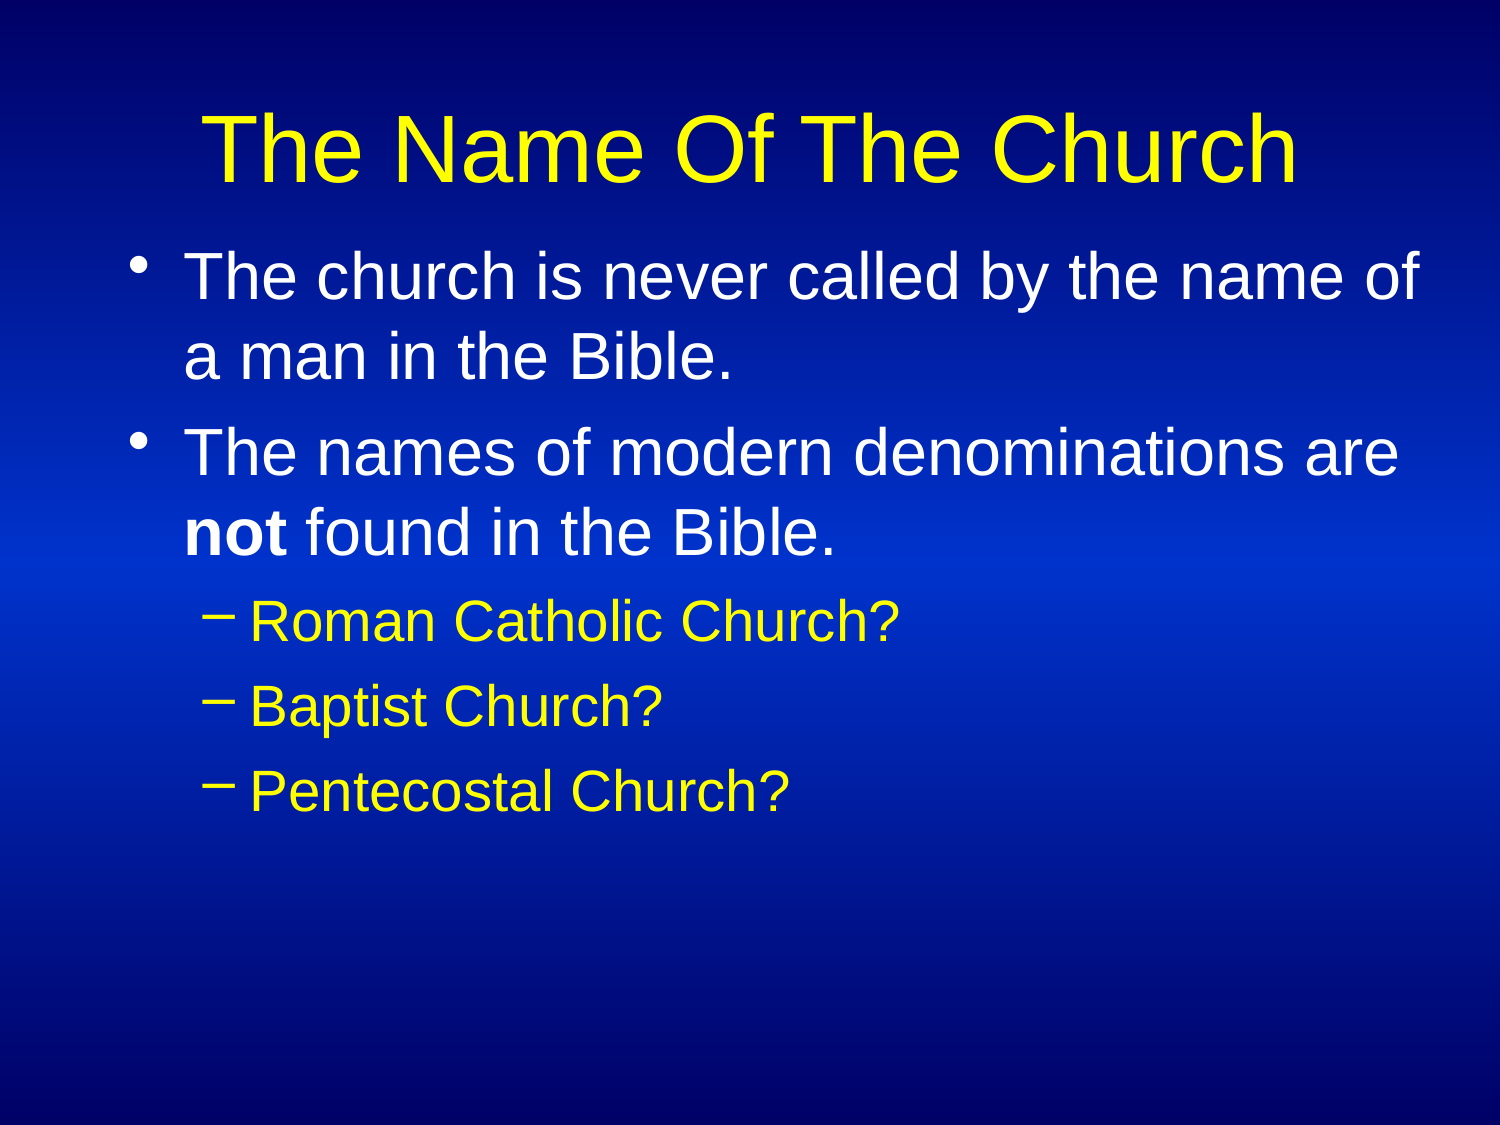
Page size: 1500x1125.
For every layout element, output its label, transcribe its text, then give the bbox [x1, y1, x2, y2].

list The church is never called by the name of a man in the Bible. The names of modern denominations are not found in the Bible. Roman Catholic Church? Baptist Church? Pentecostal Church? [112, 224, 1463, 1125]
title The Name Of The Church [37, 50, 1463, 238]
